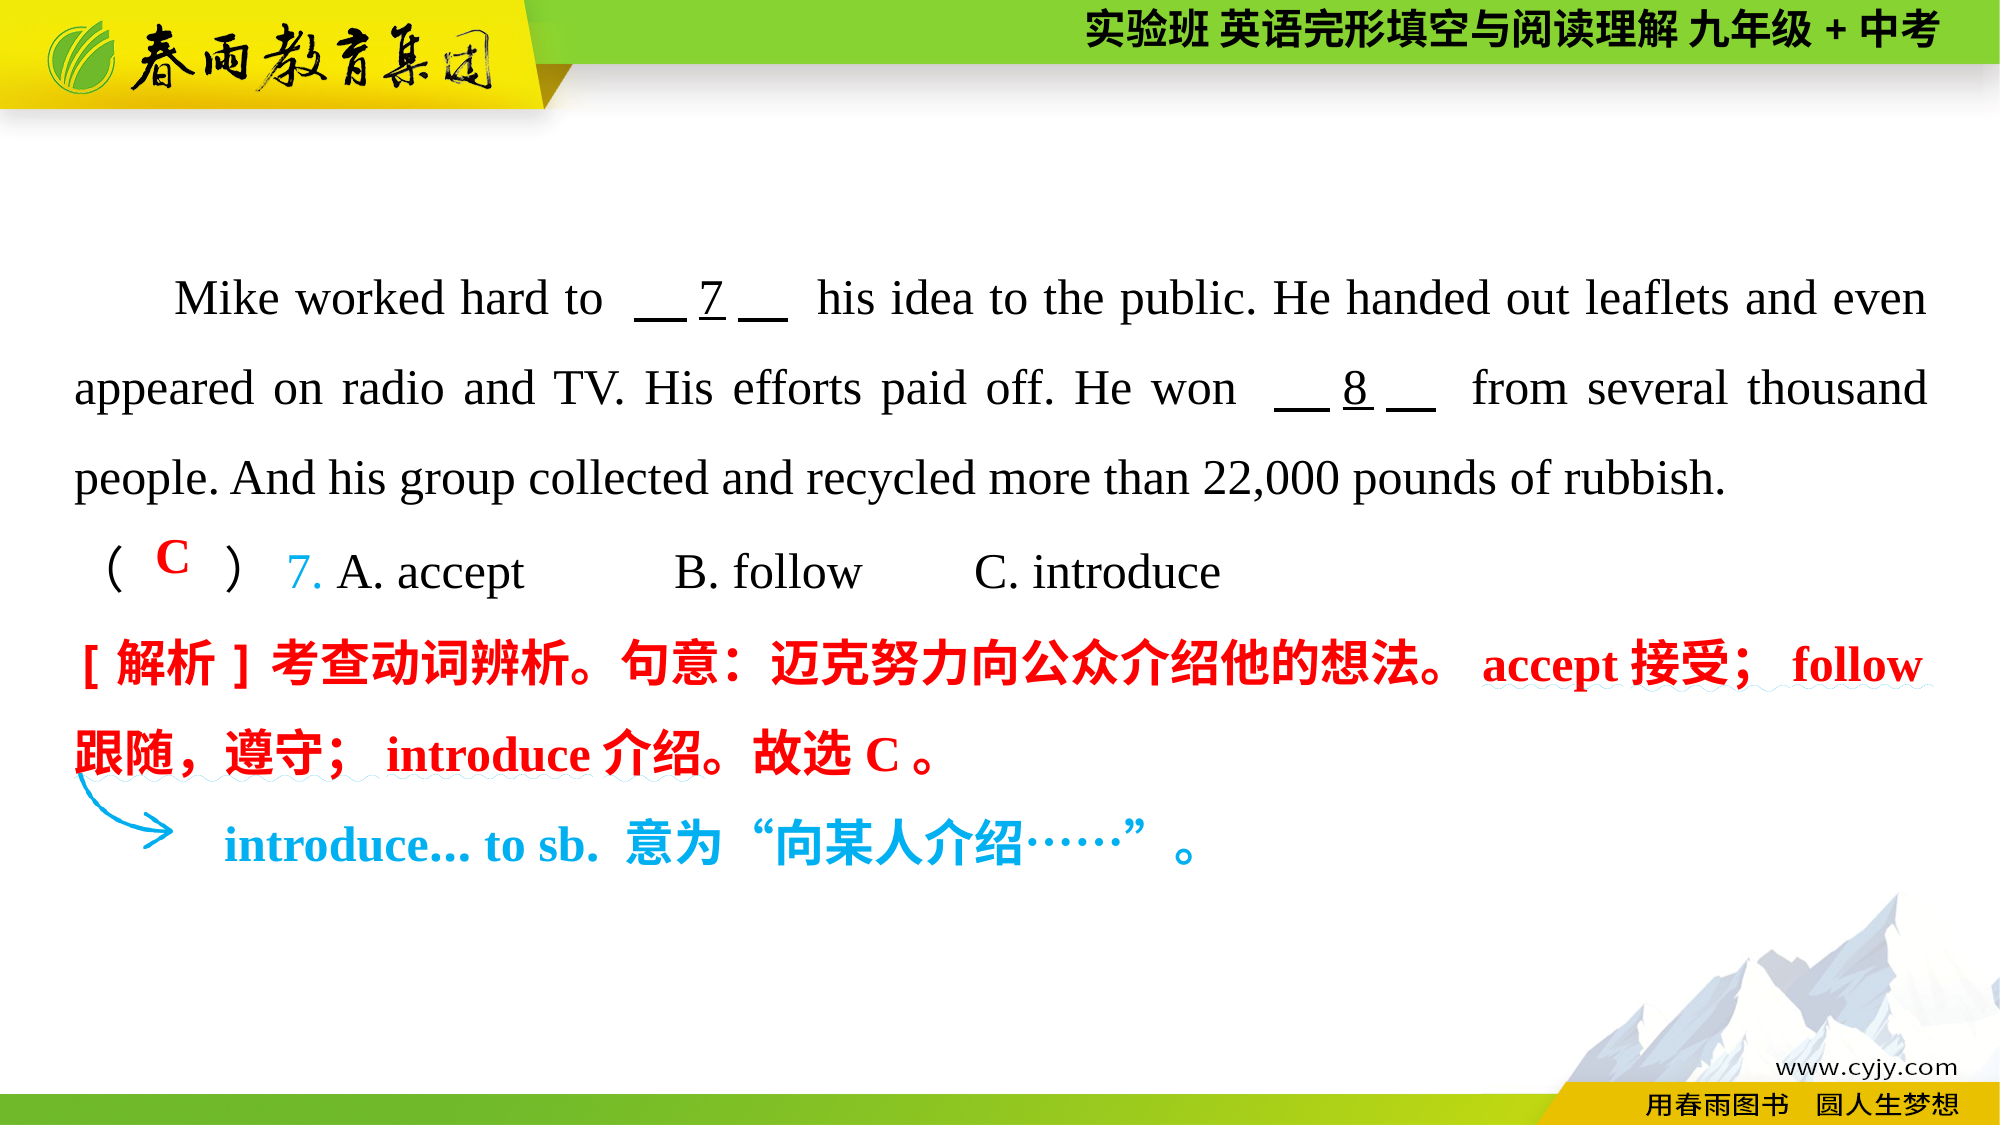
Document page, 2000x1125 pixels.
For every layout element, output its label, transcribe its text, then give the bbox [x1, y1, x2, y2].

text_box （ ）7. A. accept B. follow C. introduce [59, 515, 1944, 593]
text_box [解析]考查动词辨析。句意：迈克努力向公众介绍他的想法。accept接受；follow跟随，遵守；introduce介绍。故选C。 introduce... to sb. 意为“向某人介绍……”。 [59, 593, 1944, 879]
text_box C [140, 515, 206, 591]
picture [0, 0, 2000, 1125]
list Mike worked hard to 7 his idea to the public. He handed out leaflets and even appeared on radio and TV. His efforts paid off. He won 8 from several thousand people. And his group collected and recycled more than 22,000 pounds of rubbish. [59, 226, 1944, 515]
